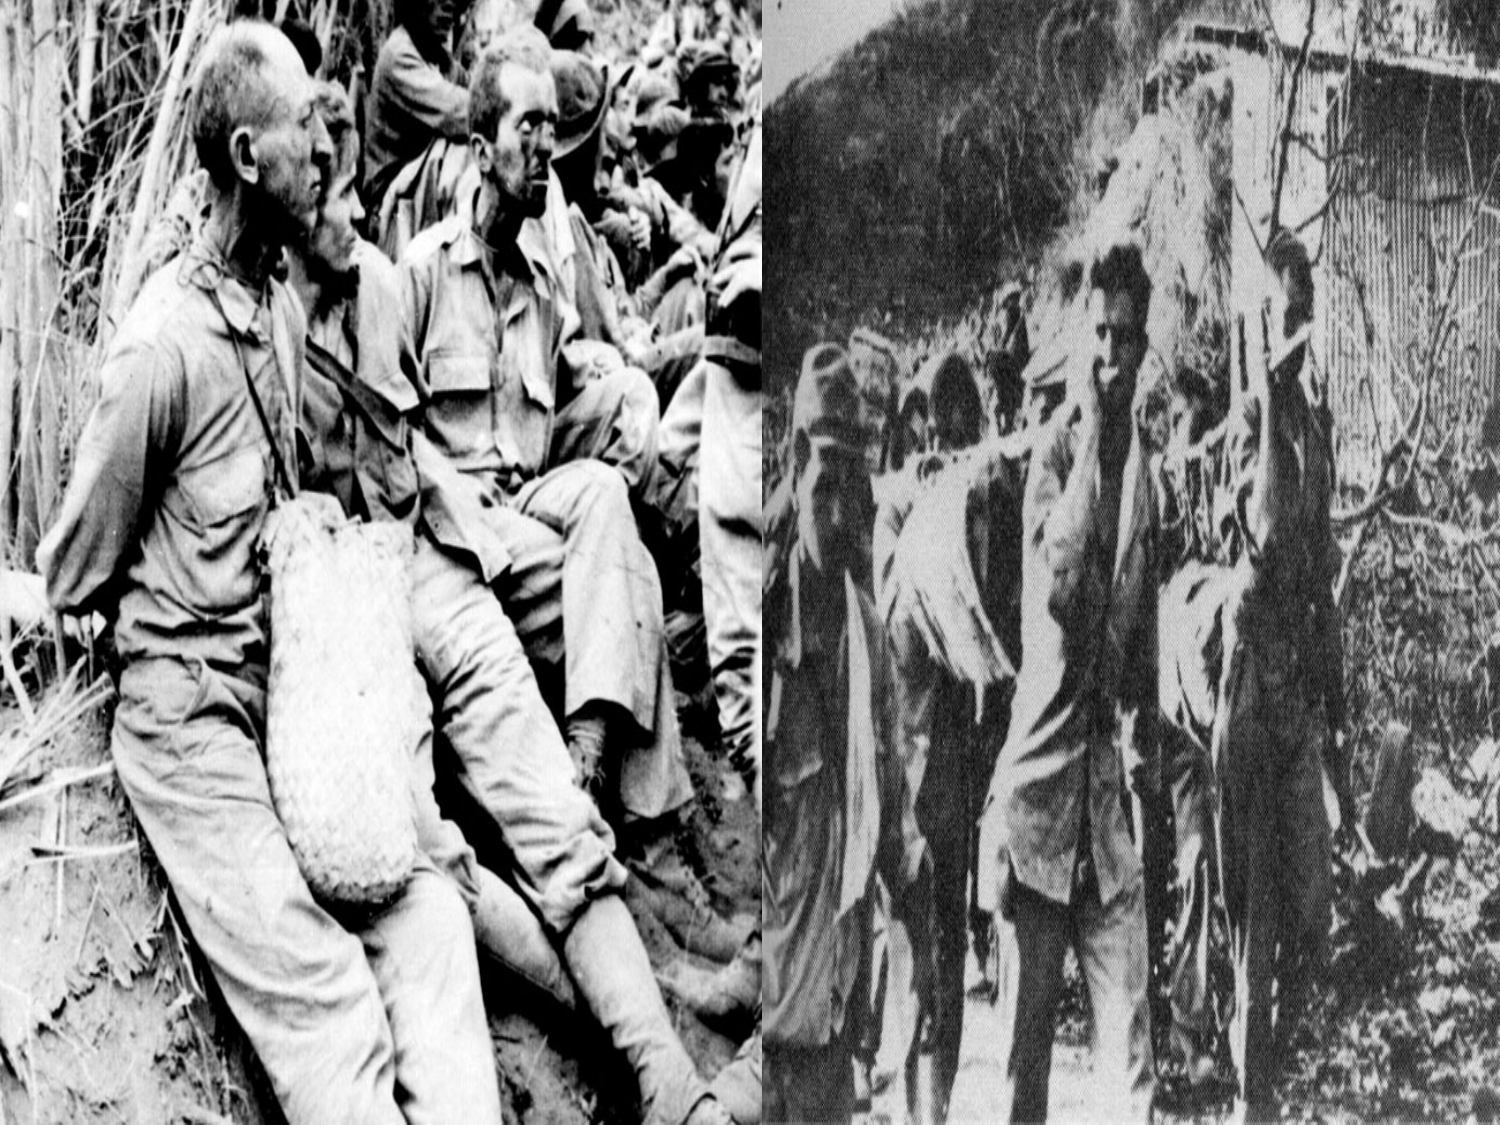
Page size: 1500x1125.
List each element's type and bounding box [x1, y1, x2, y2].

list [0, 0, 760, 1125]
picture [762, 0, 1500, 1125]
